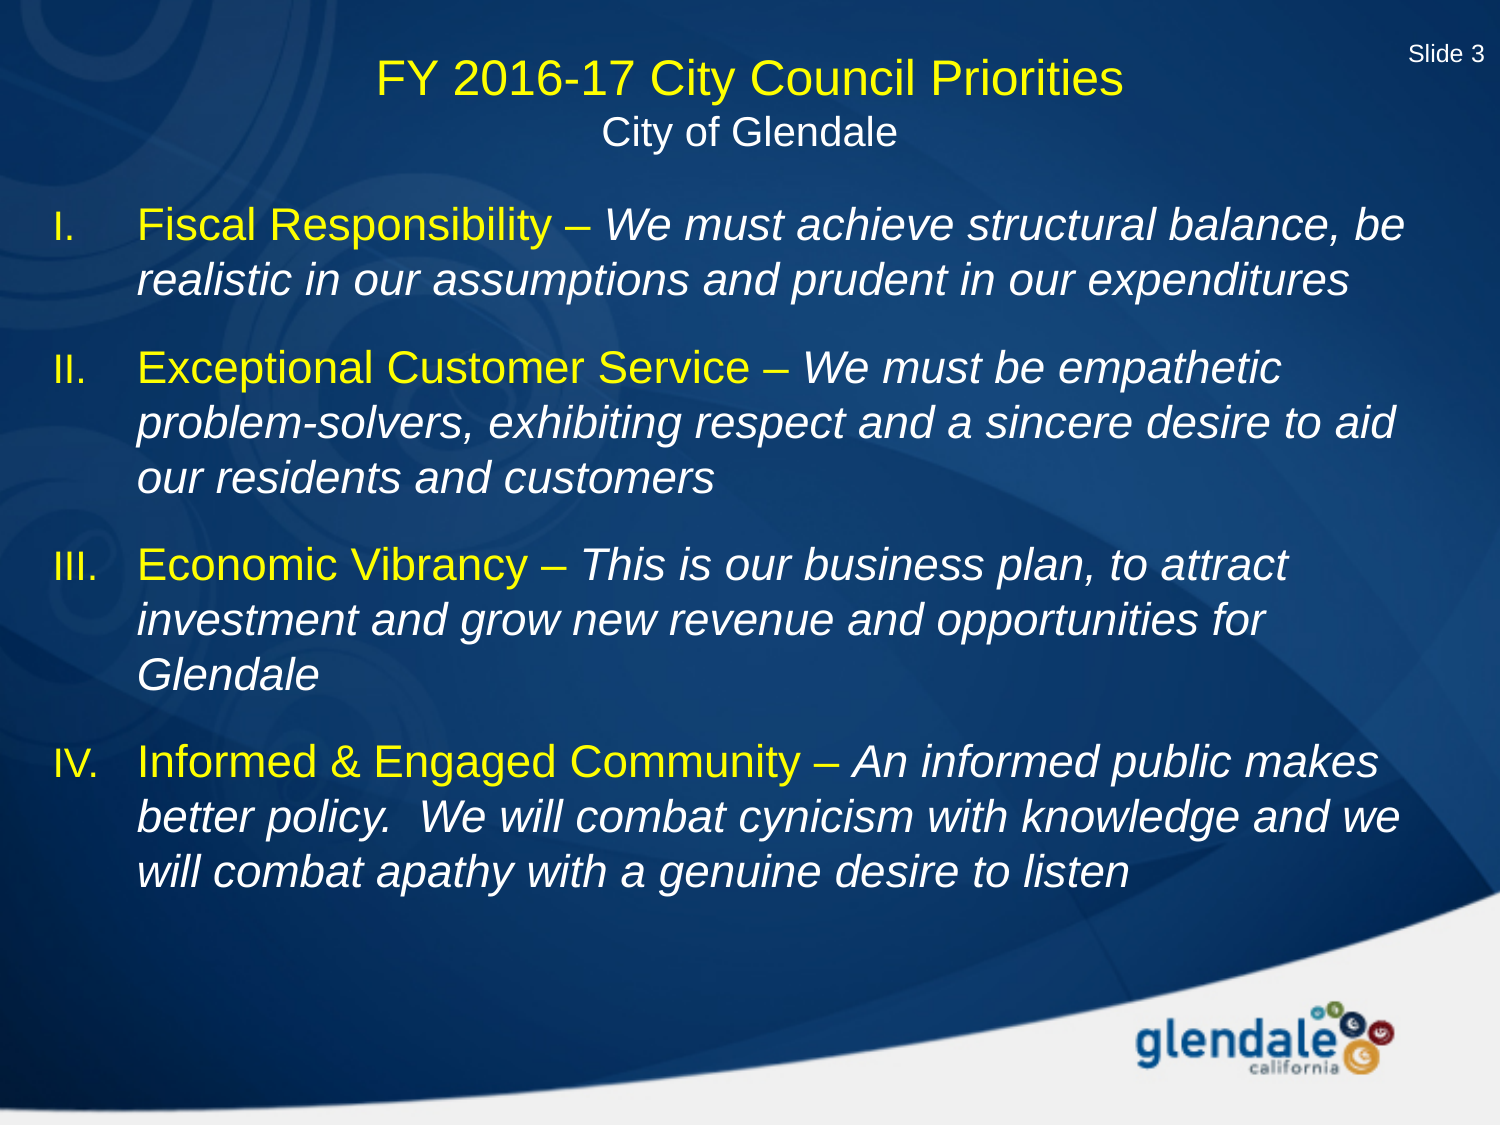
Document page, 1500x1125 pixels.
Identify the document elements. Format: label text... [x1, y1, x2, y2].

slide_number Slide 3 [1149, 0, 1500, 75]
title FY 2016-17 City Council Priorities City of Glendale [50, 24, 1450, 175]
picture [0, 0, 1500, 1125]
list Fiscal Responsibility – We must achieve structural balance, be realistic in our assumptions and prudent in our expenditures Exceptional Customer Service – We must be empathetic problem-solvers, exhibiting respect and a sincere desire to aid our residents and customers Economic Vibrancy – This is our business plan, to attract investment and grow new revenue and opportunities for Glendale Informed & Engaged Community – An informed public makes better policy. We will combat cynicism with knowledge and we will combat apathy with a genuine desire to listen [37, 187, 1450, 1050]
